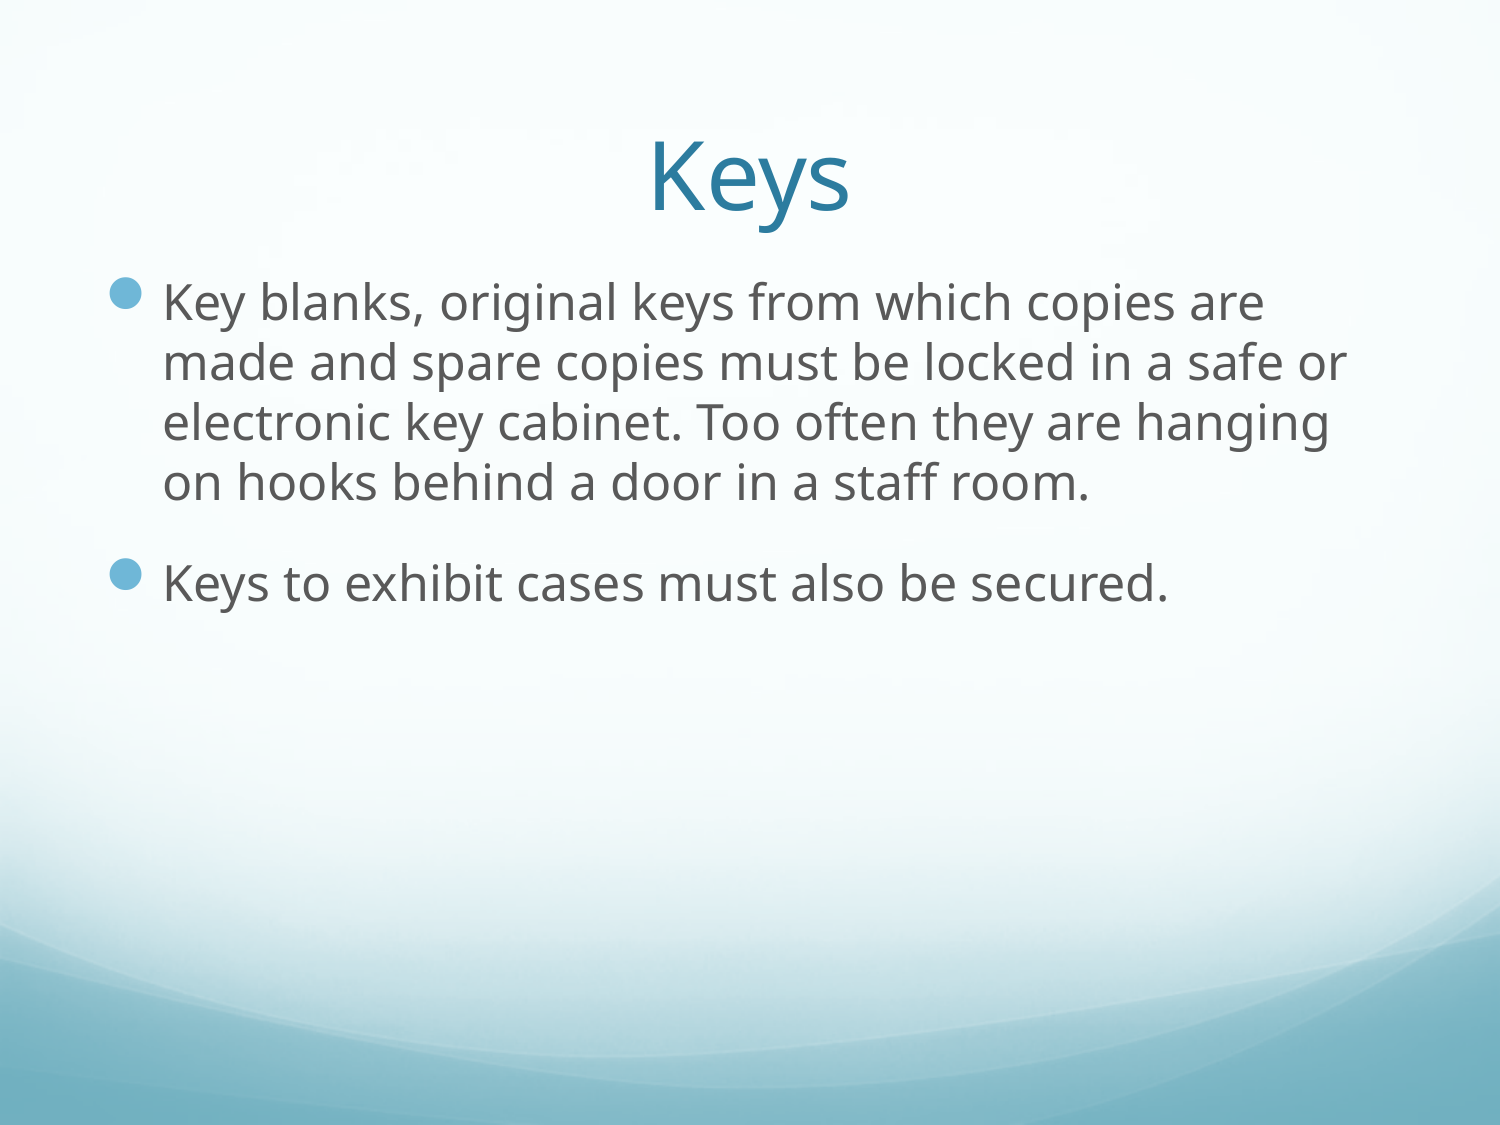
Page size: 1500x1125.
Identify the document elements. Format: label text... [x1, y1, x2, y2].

list Key blanks, original keys from which copies are made and spare copies must be locked in a safe or electronic key cabinet. Too often they are hanging on hooks behind a door in a staff room. Keys to exhibit cases must also be secured. [90, 262, 1410, 975]
title Keys [90, 17, 1410, 237]
